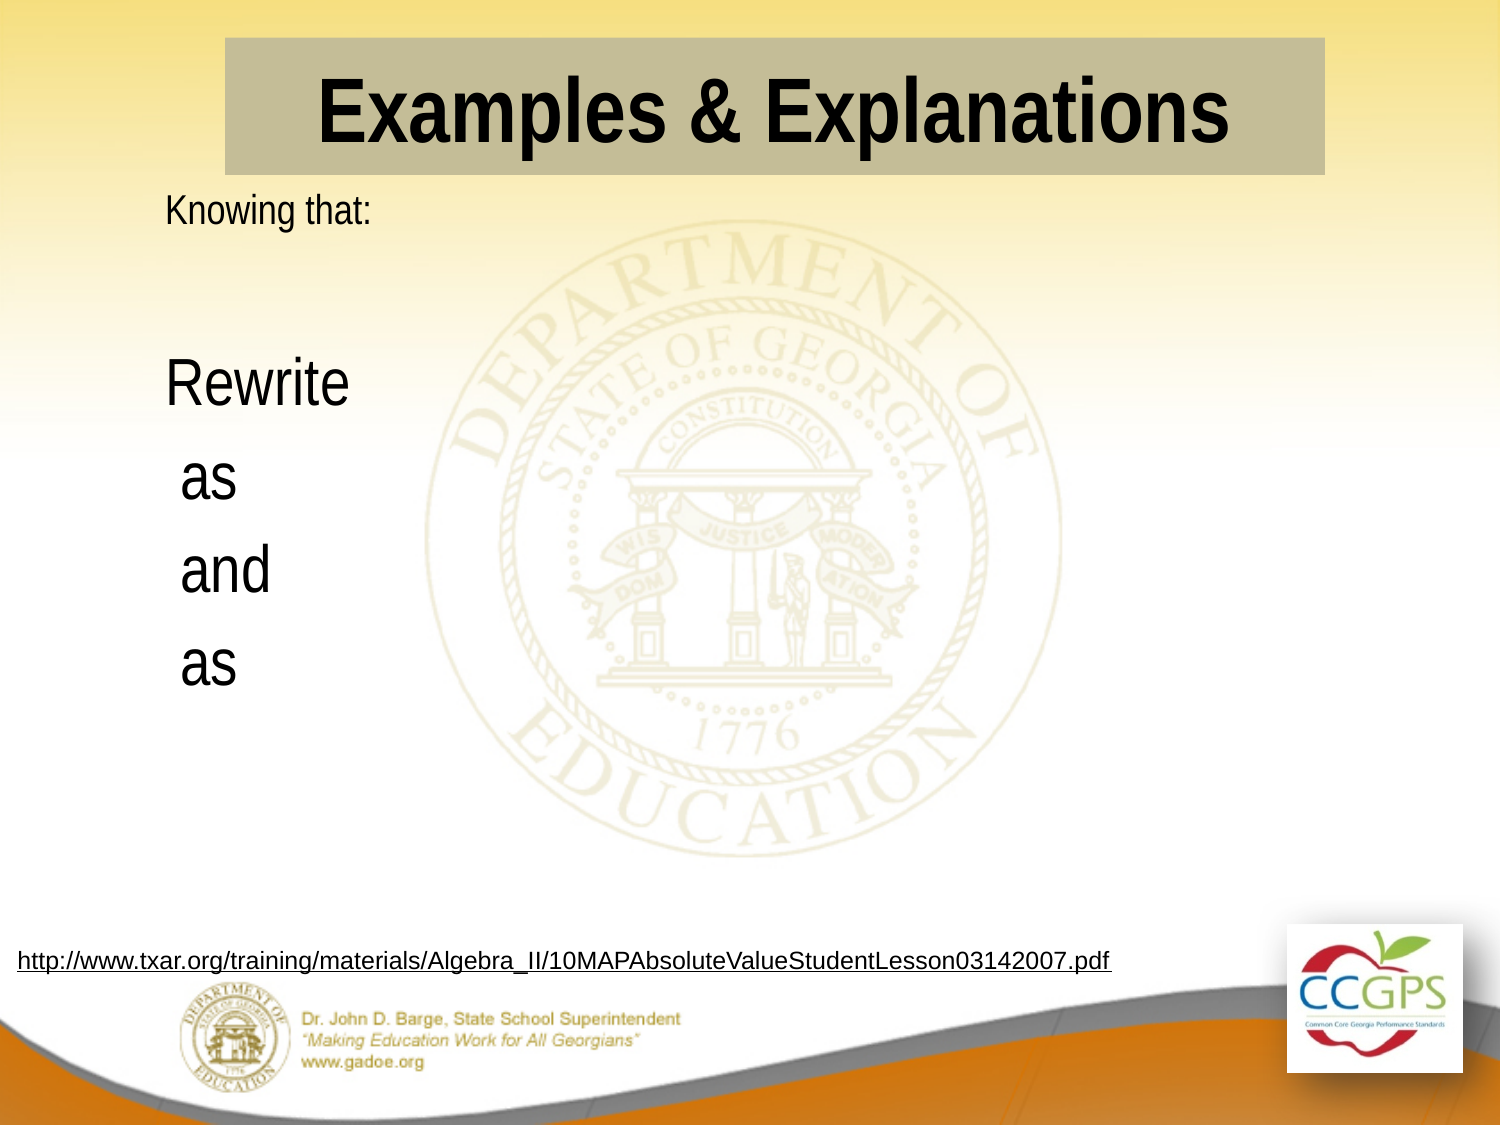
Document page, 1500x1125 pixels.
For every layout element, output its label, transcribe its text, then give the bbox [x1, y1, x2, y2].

text_box http://www.txar.org/training/materials/Algebra_II/10MAPAbsoluteValueStudentLesson03142007.pdf [2, 937, 1127, 982]
title Examples & Explanations [224, 37, 1326, 176]
picture [0, 0, 1500, 1125]
